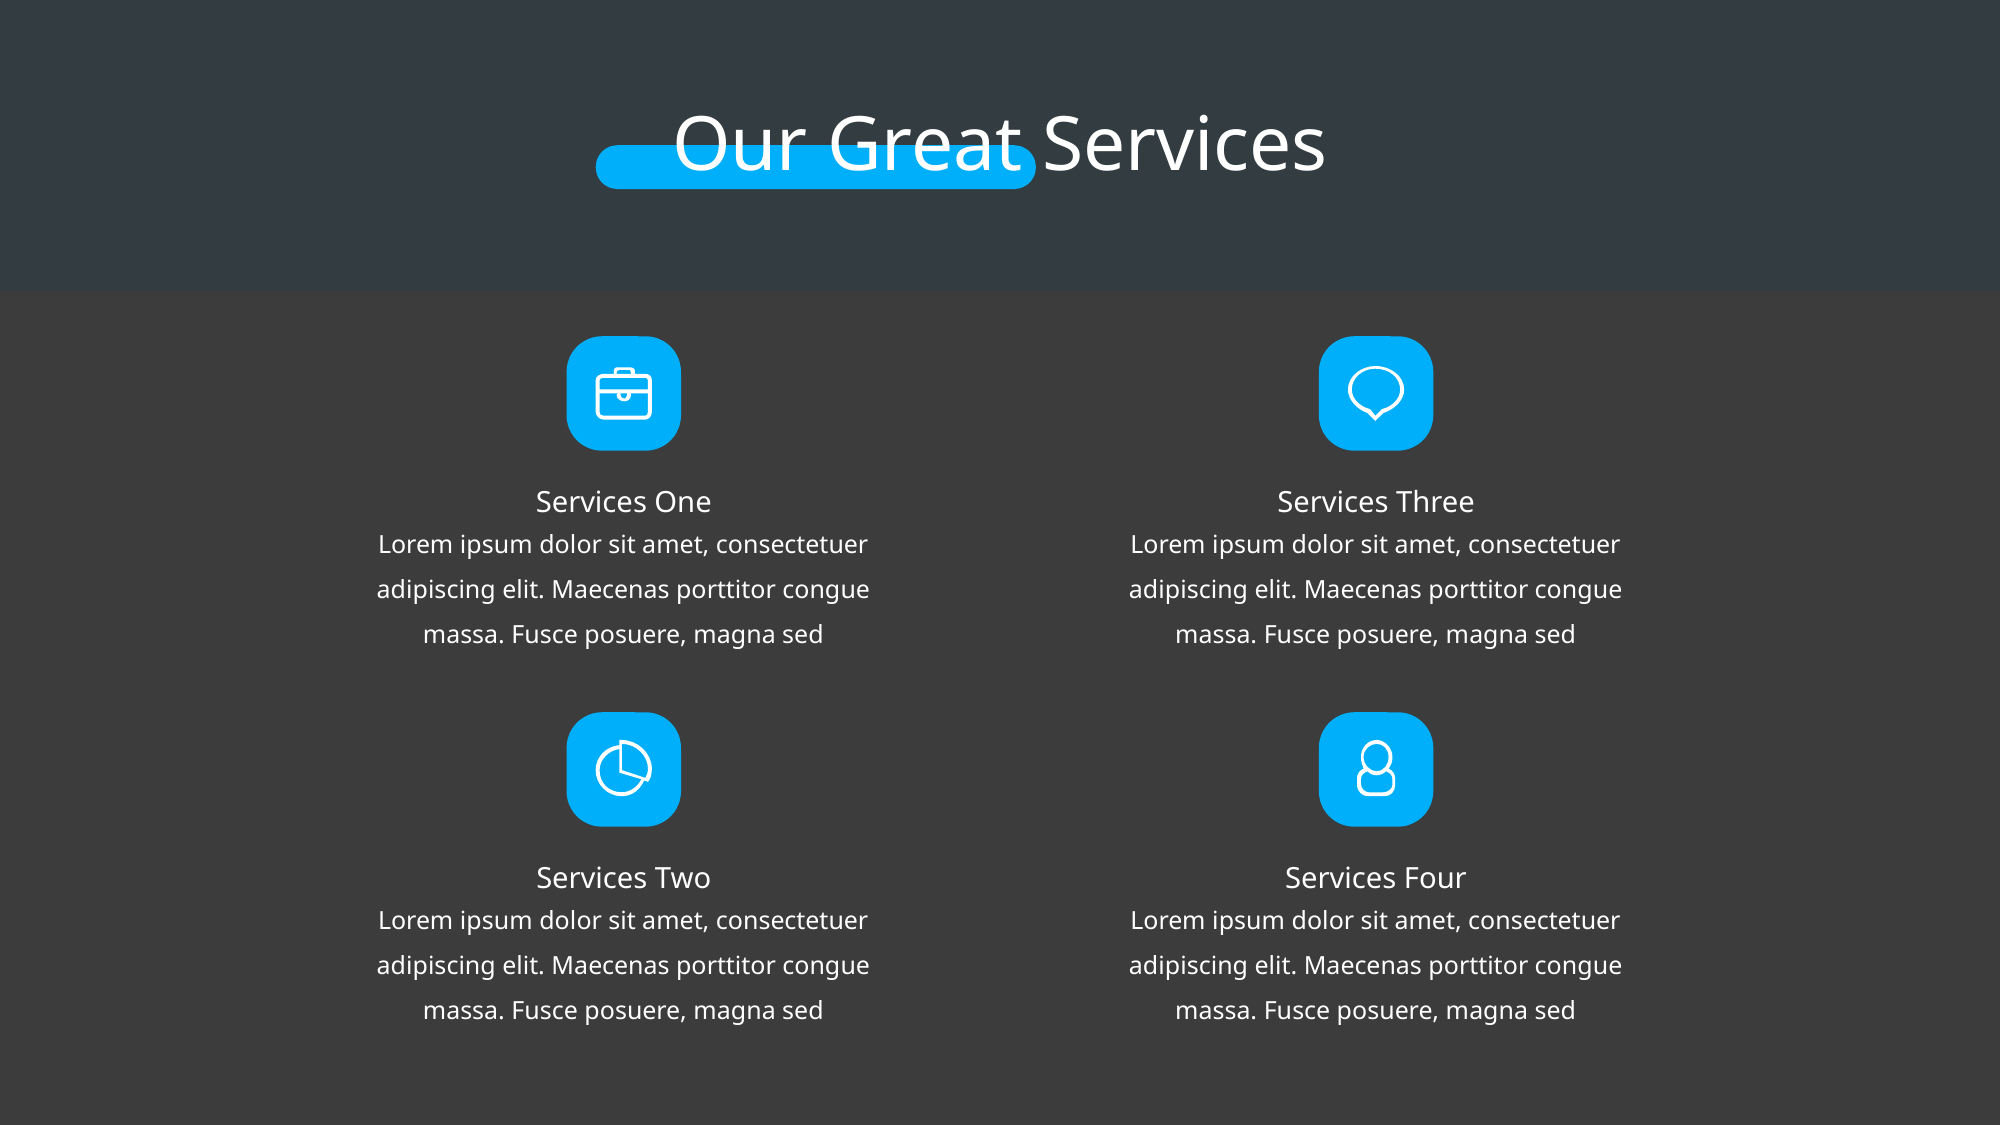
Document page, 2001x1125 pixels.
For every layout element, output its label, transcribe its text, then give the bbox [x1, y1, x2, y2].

text_box Lorem ipsum dolor sit amet, consectetuer adipiscing elit. Maecenas porttitor congue massa. Fusce posuere, magna sed [1108, 506, 1644, 656]
text_box Services Two [383, 852, 865, 882]
text_box Services Four [1135, 852, 1617, 882]
text_box [1357, 739, 1396, 797]
text_box [595, 367, 652, 420]
text_box [565, 711, 683, 828]
text_box Services One [383, 476, 865, 506]
text_box [1317, 711, 1435, 828]
text_box [1317, 335, 1435, 452]
text_box [1347, 366, 1405, 421]
text_box Lorem ipsum dolor sit amet, consectetuer adipiscing elit. Maecenas porttitor congue massa. Fusce posuere, magna sed [1108, 882, 1644, 1032]
text_box [595, 739, 652, 797]
text_box [565, 335, 683, 452]
text_box Services Three [1135, 476, 1617, 506]
text_box Lorem ipsum dolor sit amet, consectetuer adipiscing elit. Maecenas porttitor congue massa. Fusce posuere, magna sed [356, 882, 892, 1032]
picture [0, 0, 2000, 291]
text_box Lorem ipsum dolor sit amet, consectetuer adipiscing elit. Maecenas porttitor congue massa. Fusce posuere, magna sed [356, 506, 892, 656]
